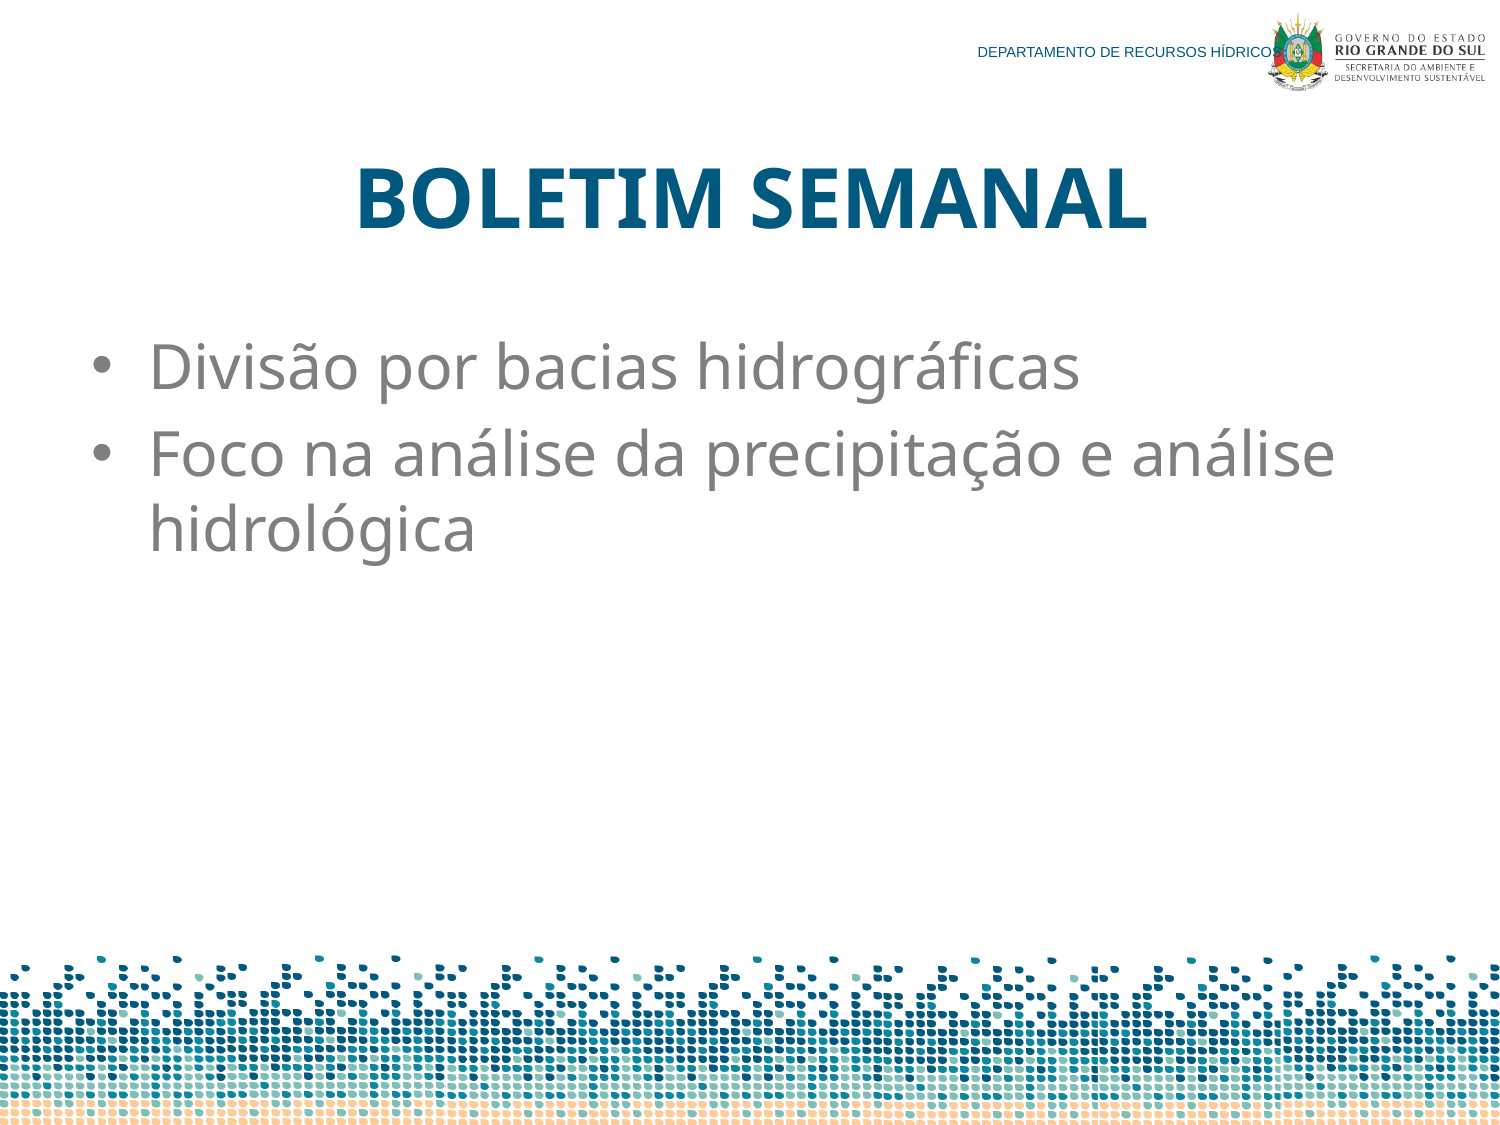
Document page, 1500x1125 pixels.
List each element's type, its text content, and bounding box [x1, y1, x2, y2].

picture [932, 1024, 950, 1031]
picture [1333, 1024, 1352, 1030]
picture [769, 1024, 787, 1030]
picture [1322, 1024, 1330, 1030]
picture [331, 1024, 349, 1029]
title BOLETIM SEMANAL [76, 101, 1427, 290]
picture [0, 955, 1500, 1125]
picture [1203, 1024, 1221, 1031]
picture [1148, 1024, 1166, 1031]
list Divisão por bacias hidrográficas Foco na análise da precipitação e análise hidrológica [76, 319, 1427, 1024]
picture [1111, 49, 1118, 55]
picture [1268, 12, 1485, 91]
picture [714, 1024, 732, 1030]
picture [989, 49, 996, 55]
picture [276, 1024, 294, 1029]
picture [1214, 47, 1219, 57]
picture [987, 1024, 1005, 1031]
